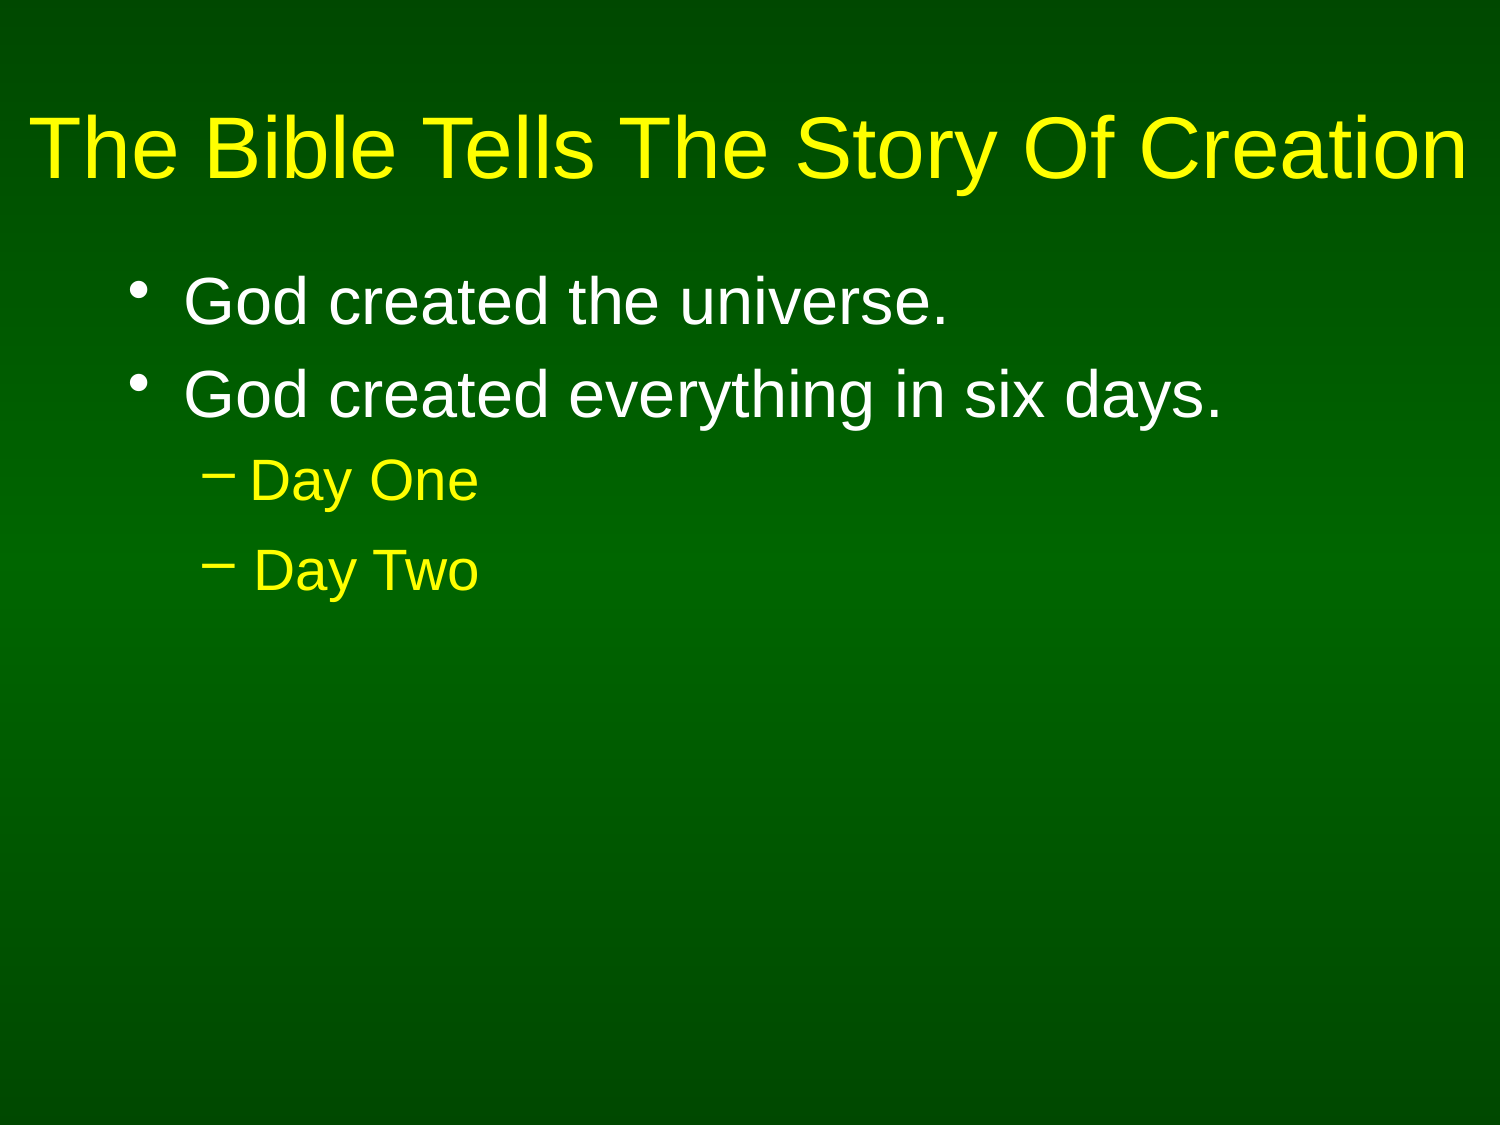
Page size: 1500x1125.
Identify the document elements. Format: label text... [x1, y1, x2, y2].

list God created the universe. God created everything in six days. Day One [112, 249, 1388, 525]
text_box Day Two [187, 525, 513, 610]
title The Bible Tells The Story Of Creation [0, 50, 1500, 238]
